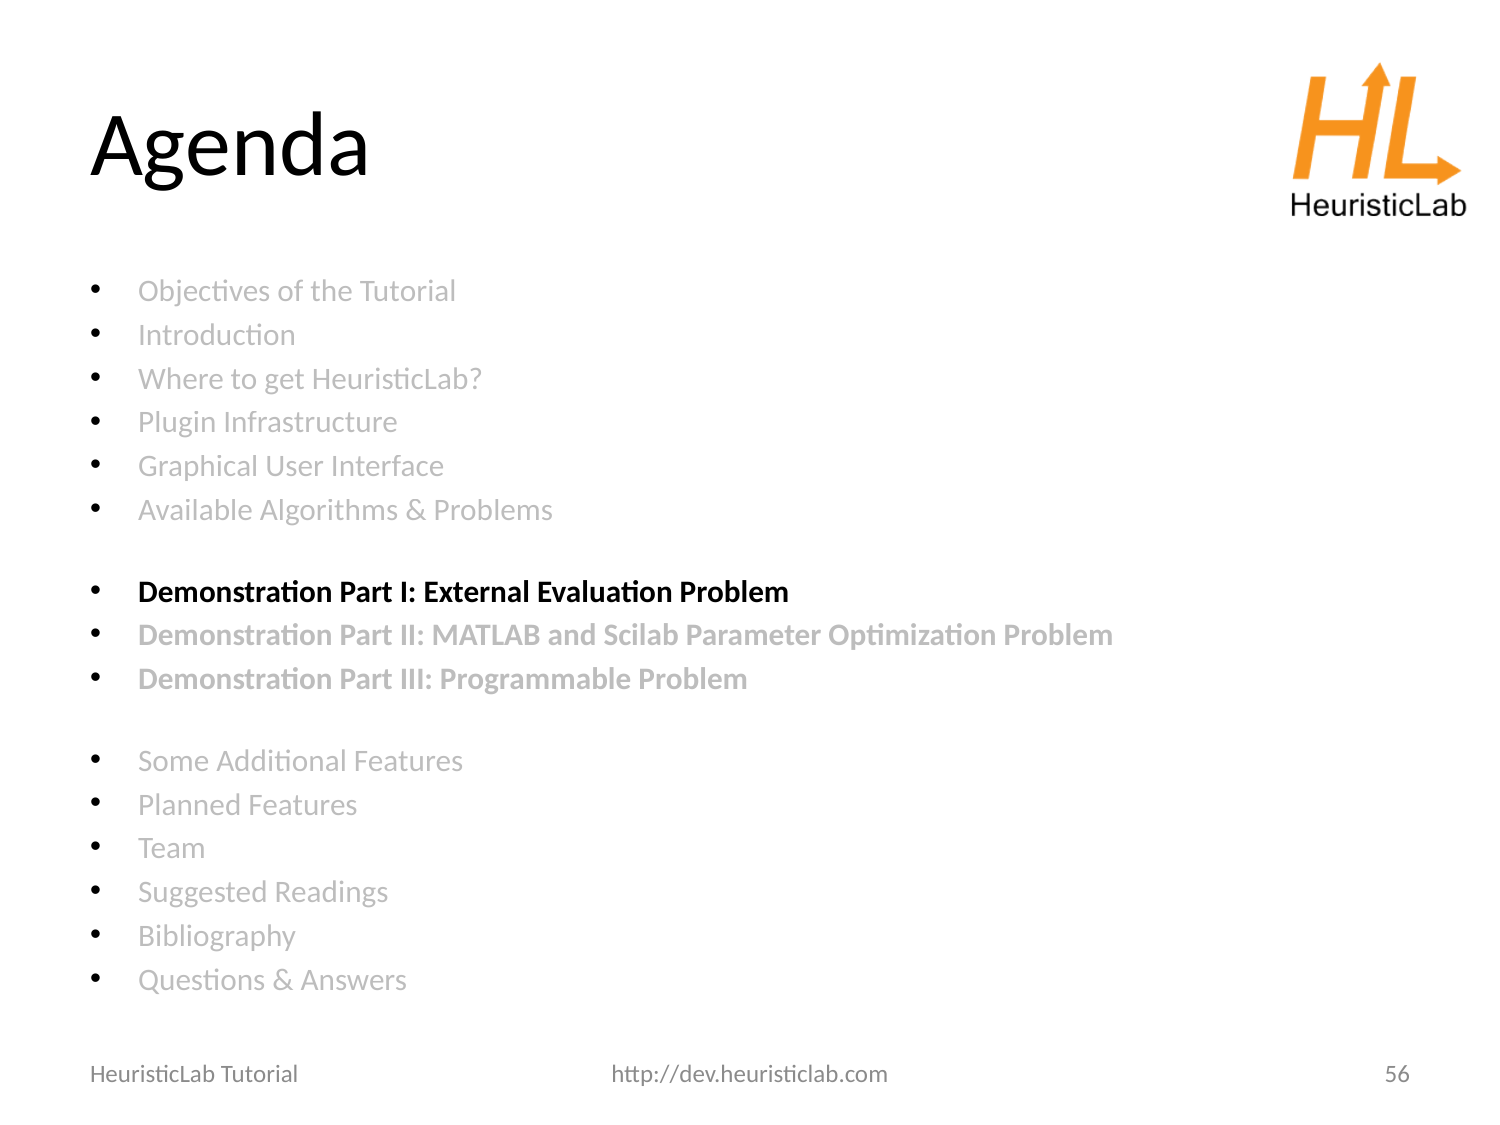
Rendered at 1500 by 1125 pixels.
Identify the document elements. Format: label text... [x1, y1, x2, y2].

slide_number HeuristicLab Tutorial [75, 1042, 425, 1103]
list Objectives of the Tutorial Introduction Where to get HeuristicLab? Plugin Infrastructure Graphical User Interface Available Algorithms & Problems Demonstration Part I: External Evaluation Problem Demonstration Part II: MATLAB and Scilab Parameter Optimization Problem Demonstration Part III: Programmable Problem Some Additional Features Planned Features Team Suggested Readings Bibliography Questions & Answers [75, 262, 1425, 1005]
footer http://dev.heuristiclab.com [512, 1042, 988, 1103]
picture [1281, 27, 1474, 244]
title Agenda [75, 45, 1282, 233]
slide_number 56 [1074, 1042, 1425, 1103]
